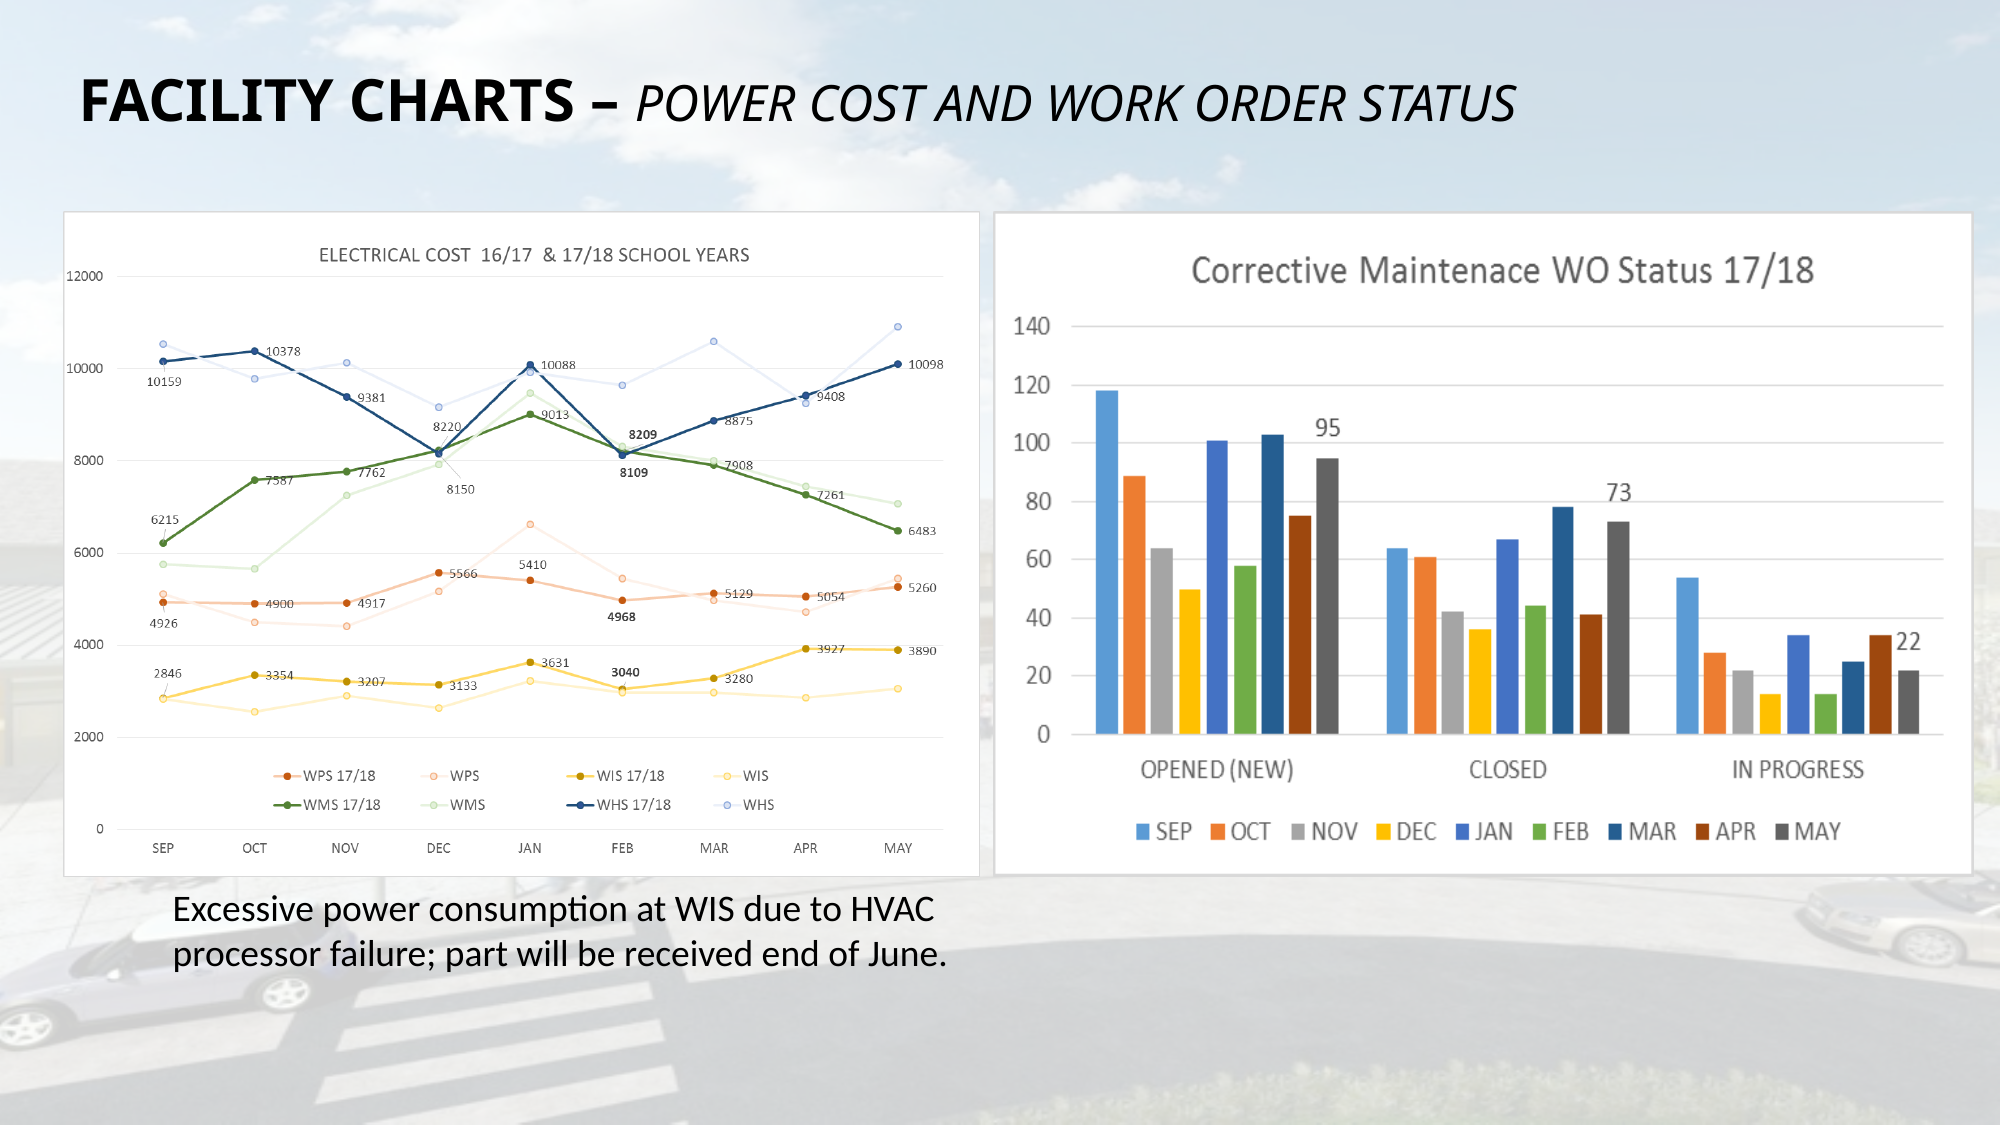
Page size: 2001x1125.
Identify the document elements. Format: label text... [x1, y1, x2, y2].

picture [63, 211, 980, 878]
picture [993, 211, 1974, 878]
title FACILITY CHARTS – POWER COST AND WORK ORDER STATUS [63, 51, 1789, 155]
text_box Excessive power consumption at WIS due to HVAC processor failure; part will be received end of June. [157, 878, 980, 1027]
